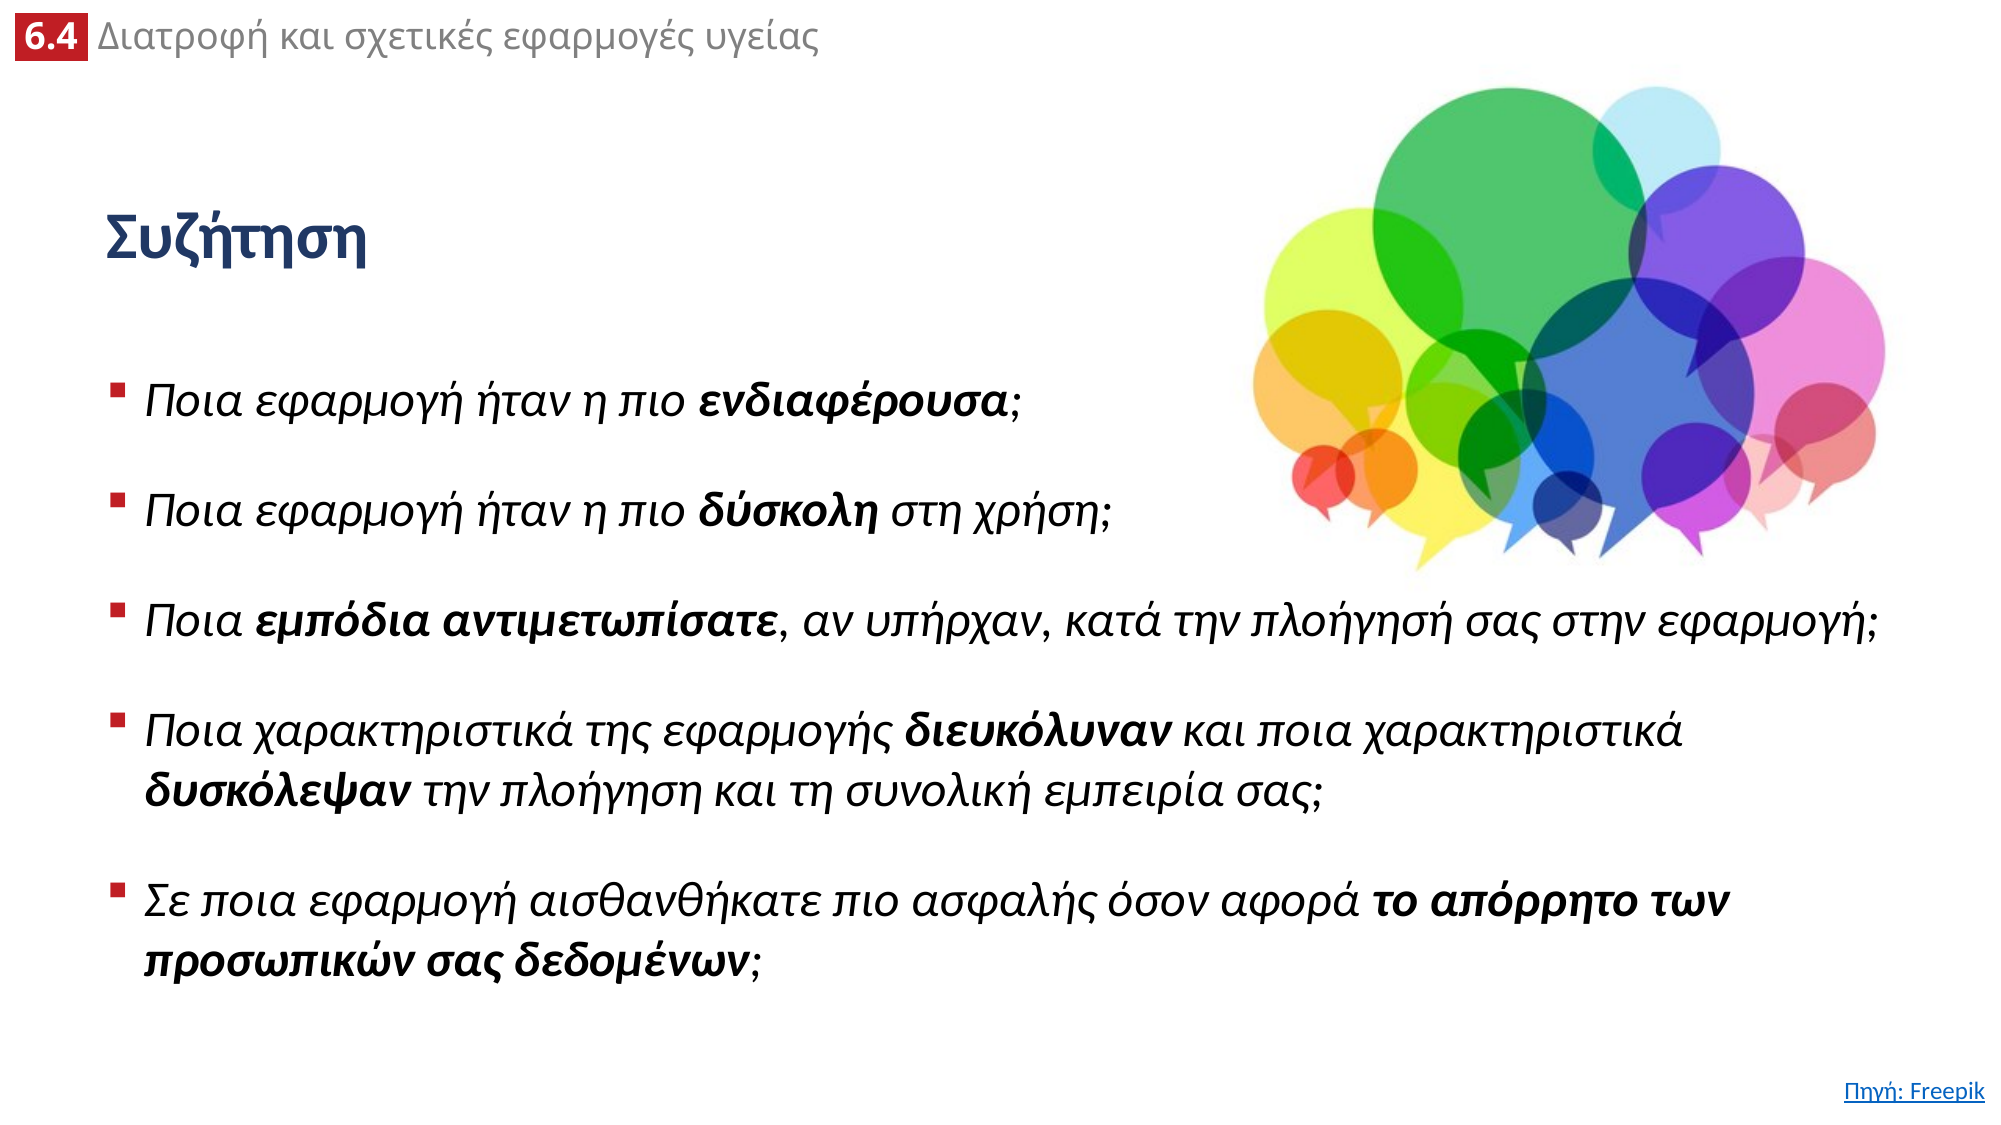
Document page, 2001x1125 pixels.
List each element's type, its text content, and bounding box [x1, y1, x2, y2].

picture [1216, 61, 1909, 594]
title Συζήτηση [91, 177, 1216, 297]
list Ποια εφαρμογή ήταν η πιο ενδιαφέρουσα; Ποια εφαρμογή ήταν η πιο δύσκολη στη χρήση; Ποια εμπόδια αντιμετωπίσατε, αν υπήρχαν, κατά την πλοήγησή σας στην εφαρμογή; Ποια χαρακτηριστικά της εφαρμογής διευκόλυναν και ποια χαρακτηριστικά δυσκόλεψαν την πλοήγηση και τη συνολική εμπειρία σας; Σε ποια εφαρμογή αισθανθήκατε πιο ασφαλής όσον αφορά το απόρρητο των προσωπικών σας δεδομένων; [91, 358, 1906, 1051]
text_box Πηγή: Freepik [989, 1066, 2000, 1112]
